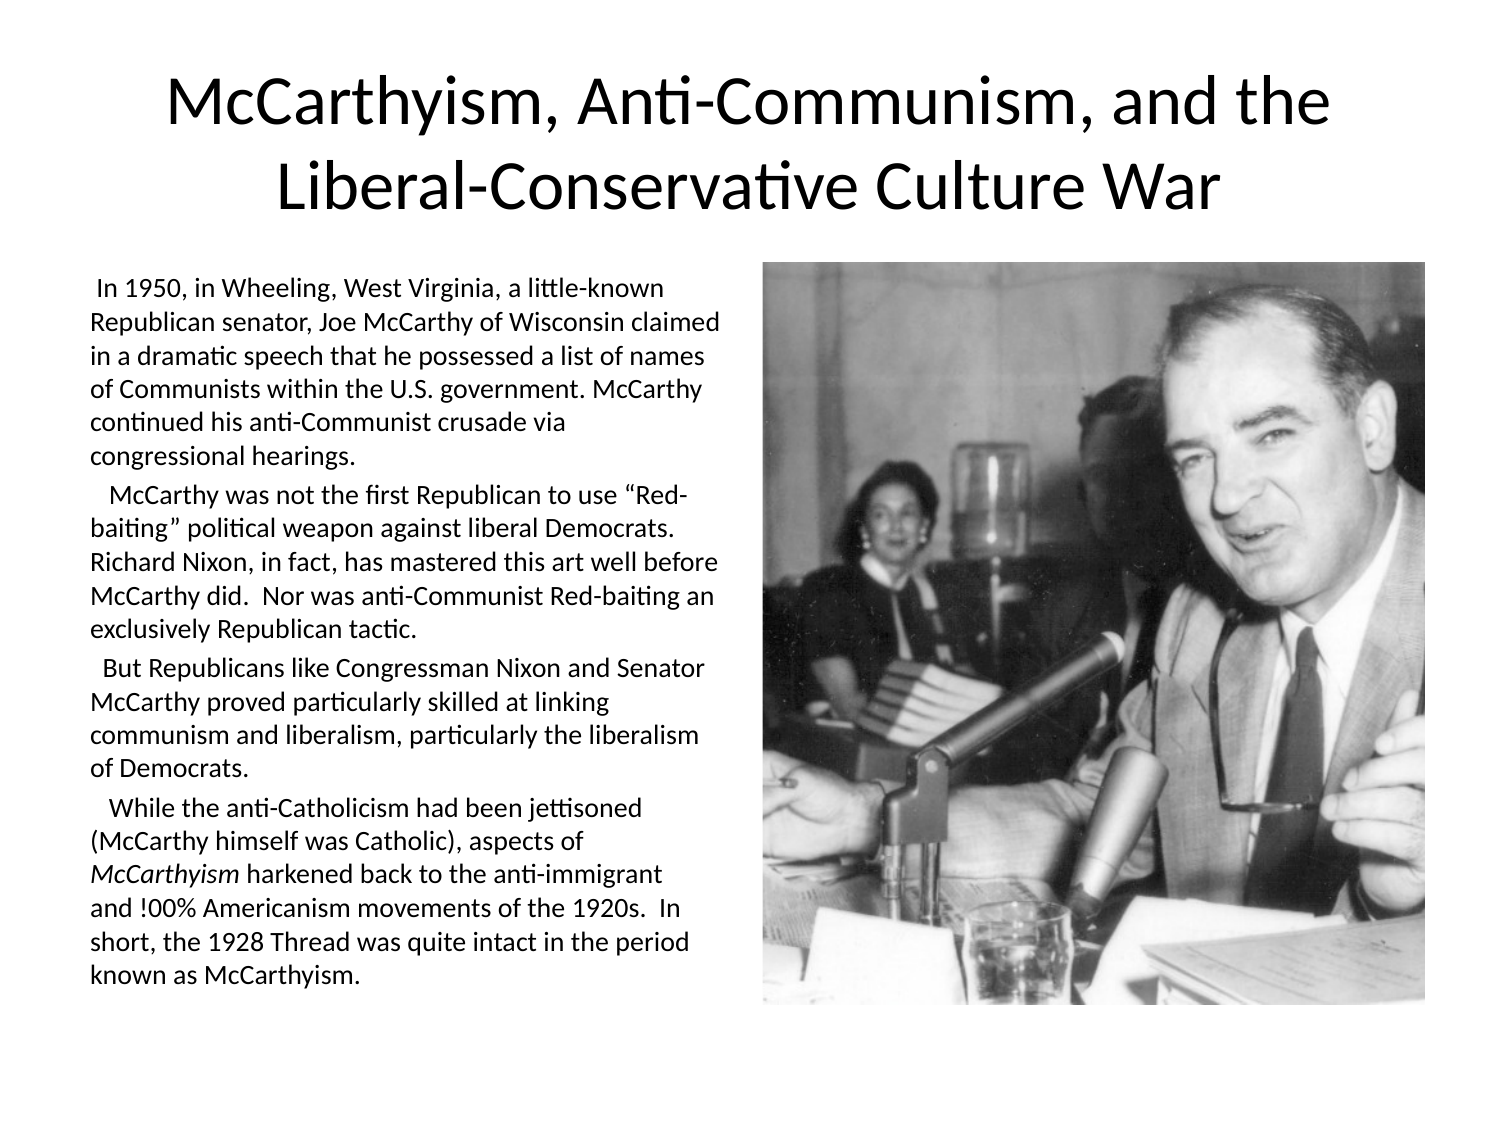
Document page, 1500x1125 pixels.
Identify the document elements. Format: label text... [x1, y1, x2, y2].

list In 1950, in Wheeling, West Virginia, a little-known Republican senator, Joe McCarthy of Wisconsin claimed in a dramatic speech that he possessed a list of names of Communists within the U.S. government. McCarthy continued his anti-Communist crusade via congressional hearings. McCarthy was not the first Republican to use “Red-baiting” political weapon against liberal Democrats. Richard Nixon, in fact, has mastered this art well before McCarthy did. Nor was anti-Communist Red-baiting an exclusively Republican tactic. But Republicans like Congressman Nixon and Senator McCarthy proved particularly skilled at linking communism and liberalism, particularly the liberalism of Democrats. While the anti-Catholicism had been jettisoned (McCarthy himself was Catholic), aspects of McCarthyism harkened back to the anti-immigrant and !00% Americanism movements of the 1920s. In short, the 1928 Thread was quite intact in the period known as McCarthyism. [75, 262, 738, 1005]
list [762, 262, 1426, 1006]
title McCarthyism, Anti-Communism, and the Liberal-Conservative Culture War [75, 45, 1425, 233]
